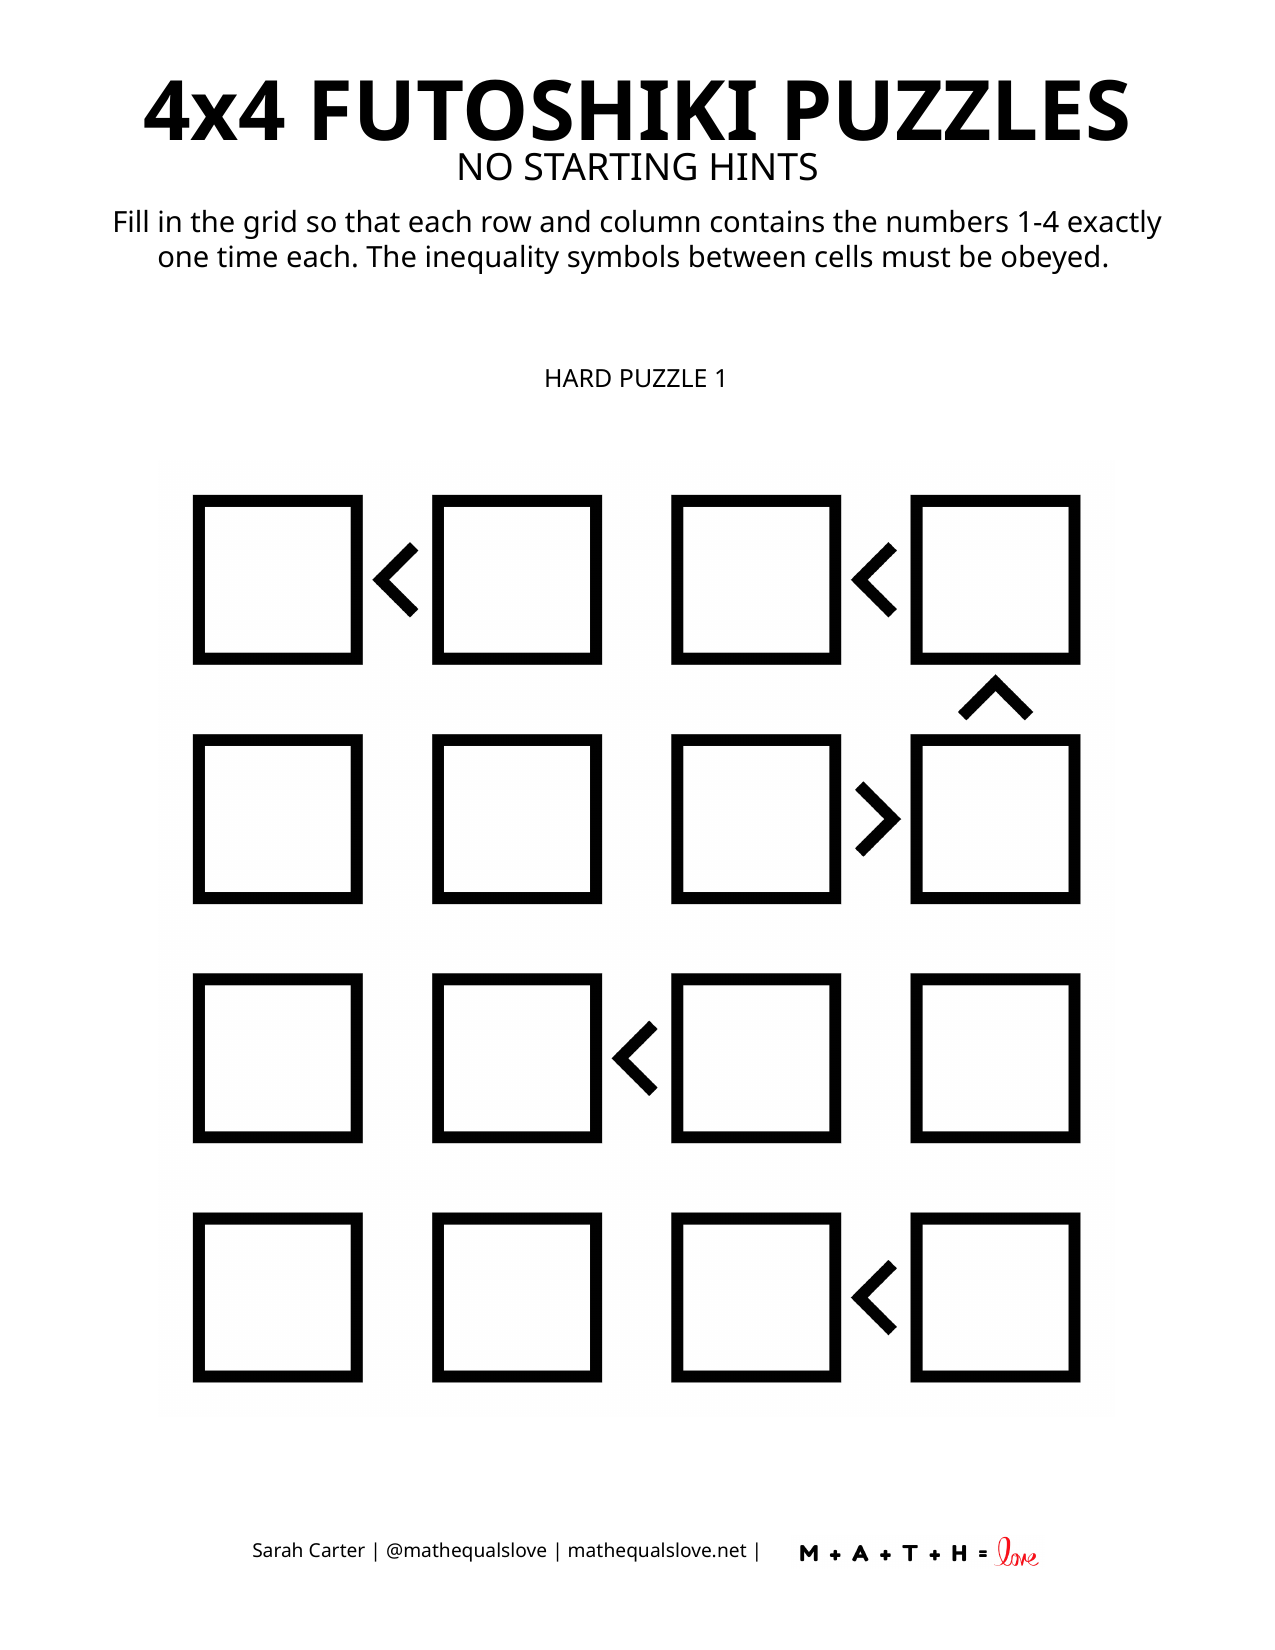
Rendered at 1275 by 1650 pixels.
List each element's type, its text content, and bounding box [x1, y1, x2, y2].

text_box HARD PUZZLE 1 [158, 362, 1115, 414]
text_box NO STARTING HINTS [0, 135, 1275, 196]
text_box Sarah Carter | @mathequalslove | mathequalslove.net | [237, 1531, 1071, 1570]
text_box Fill in the grid so that each row and column contains the numbers 1-4 exactly one time each. The inequality symbols between cells must be obeyed. [0, 196, 1275, 281]
text_box 4x4 FUTOSHIKI PUZZLES [77, 50, 1198, 135]
picture [157, 459, 1116, 1418]
picture [791, 1534, 1046, 1570]
